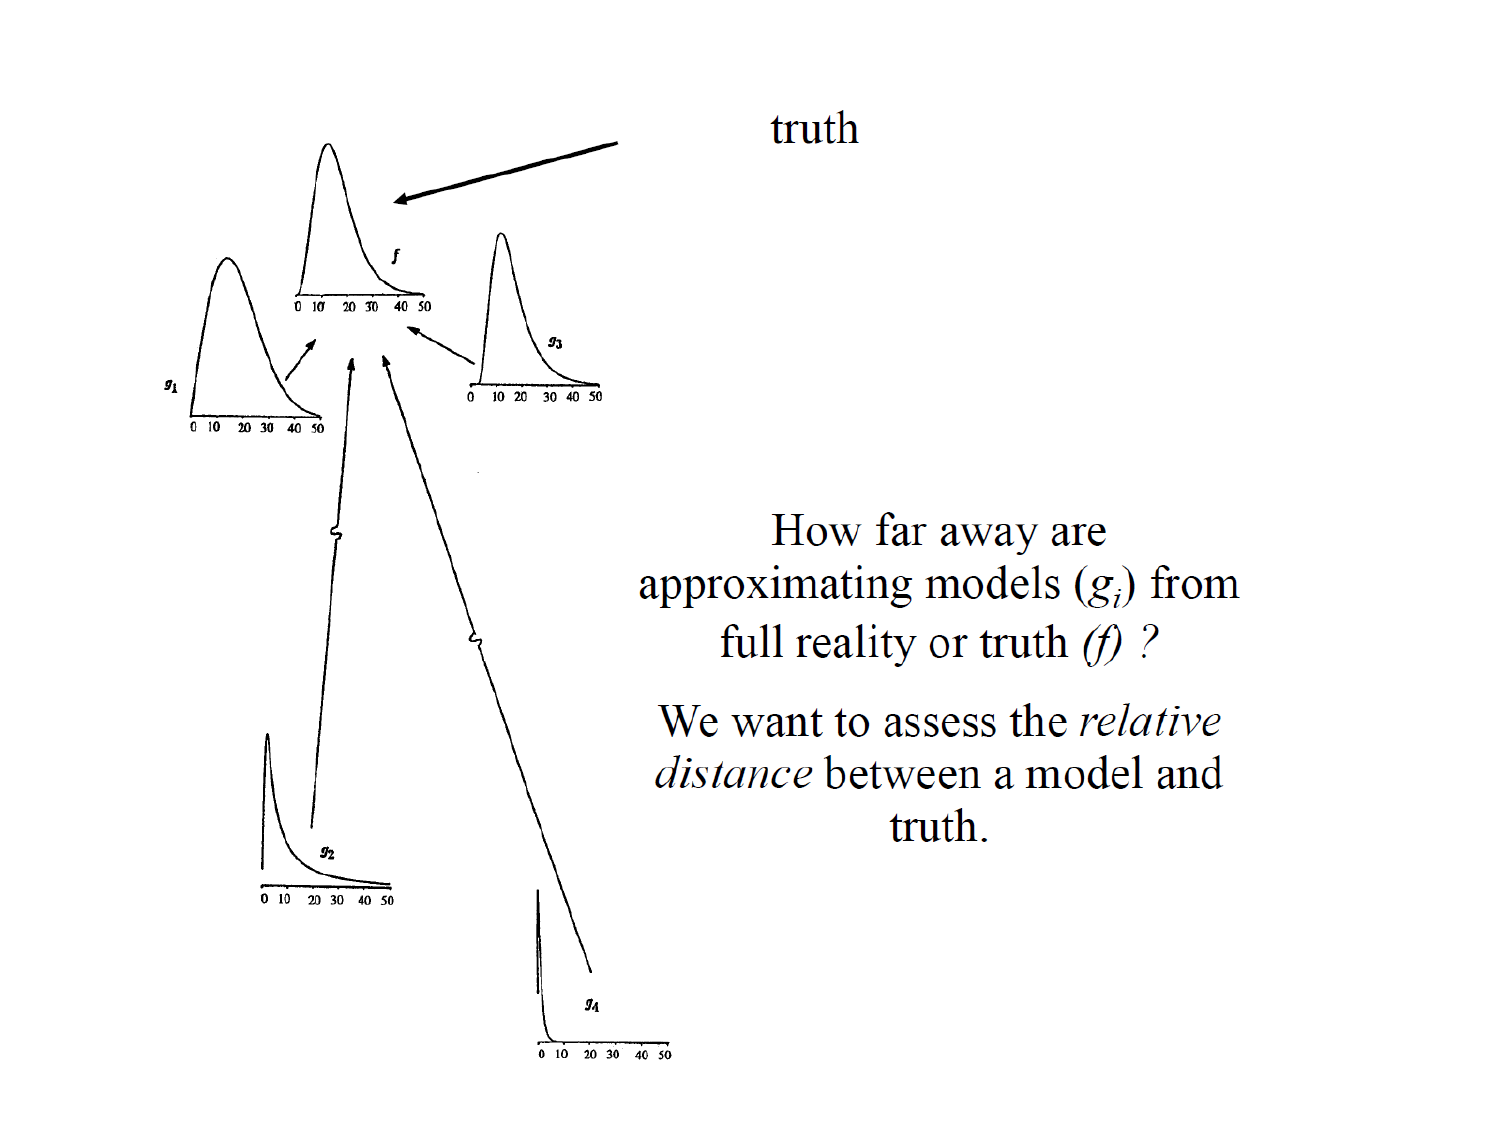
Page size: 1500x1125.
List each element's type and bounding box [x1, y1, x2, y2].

picture [137, 37, 1326, 1076]
